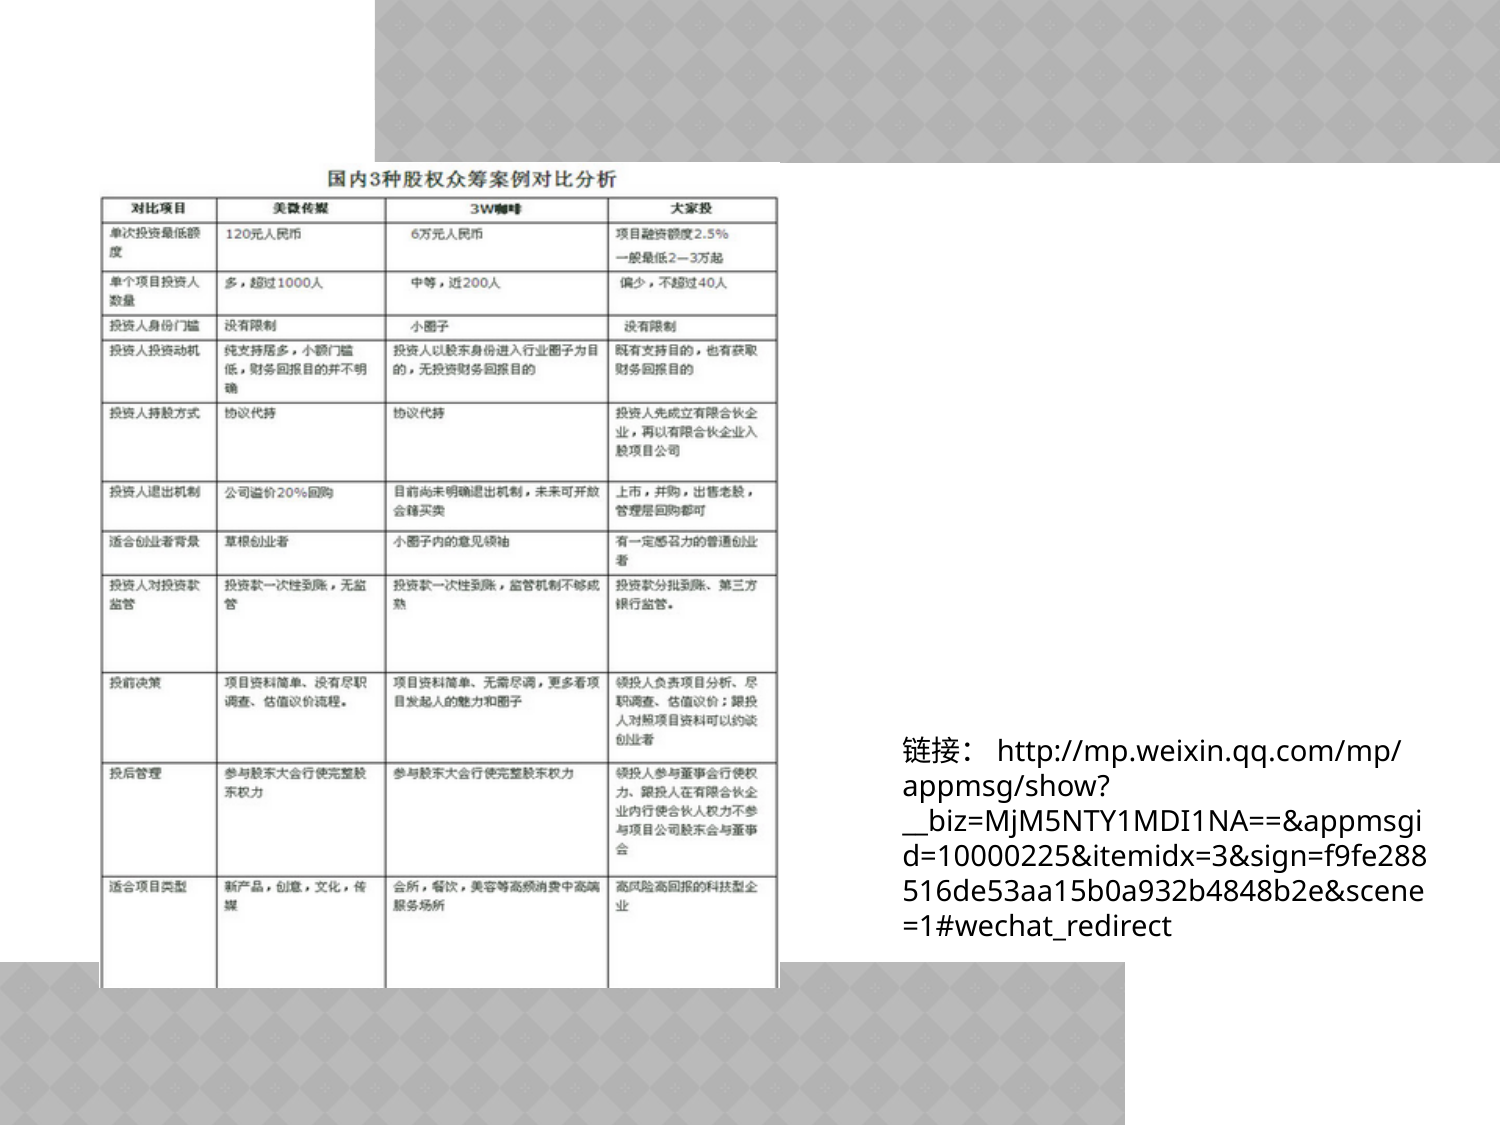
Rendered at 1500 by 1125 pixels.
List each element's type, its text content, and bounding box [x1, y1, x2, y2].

text_box 链接：http://mp.weixin.qq.com/mp/appmsg/show?__biz=MjM5NTY1MDI1NA==&appmsgid=10000225&itemidx=3&sign=f9fe288516de53aa15b0a932b4848b2e&scene=1#wechat_redirect [887, 724, 1450, 950]
picture [99, 162, 781, 988]
